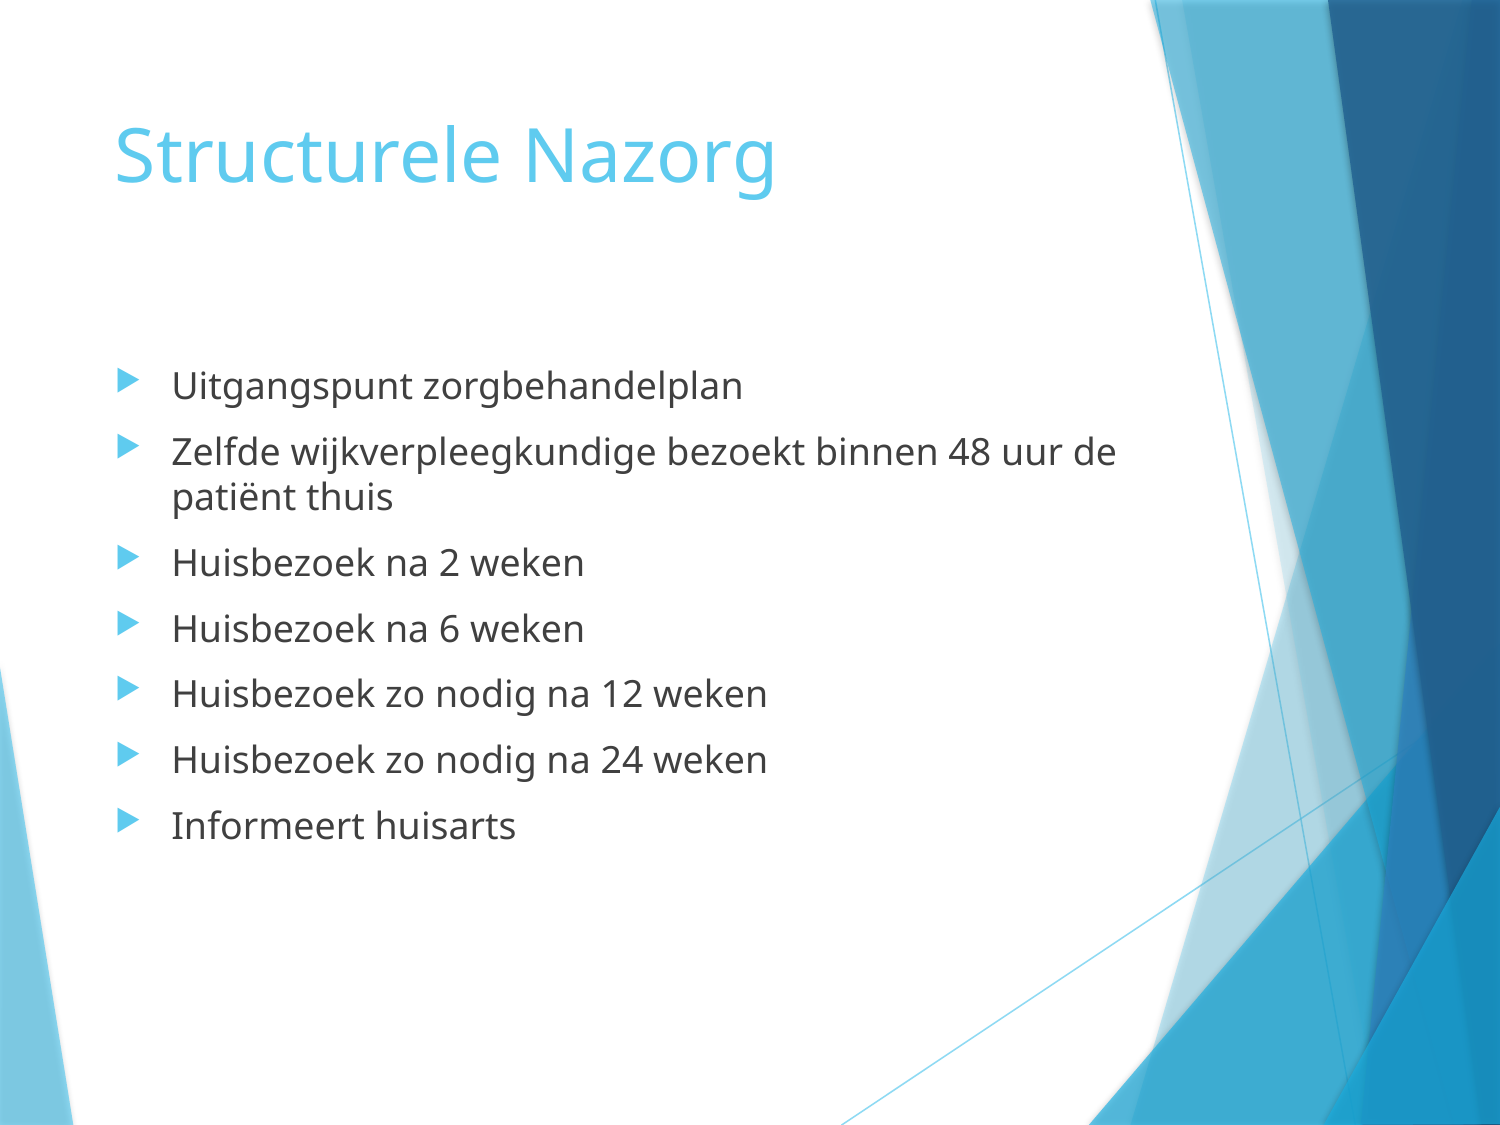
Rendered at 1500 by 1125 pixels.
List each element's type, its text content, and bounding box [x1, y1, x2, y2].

title Structurele Nazorg [99, 99, 1142, 317]
list Uitgangspunt zorgbehandelplan Zelfde wijkverpleegkundige bezoekt binnen 48 uur de patiënt thuis Huisbezoek na 2 weken Huisbezoek na 6 weken Huisbezoek zo nodig na 12 weken Huisbezoek zo nodig na 24 weken Informeert huisarts [99, 354, 1142, 992]
